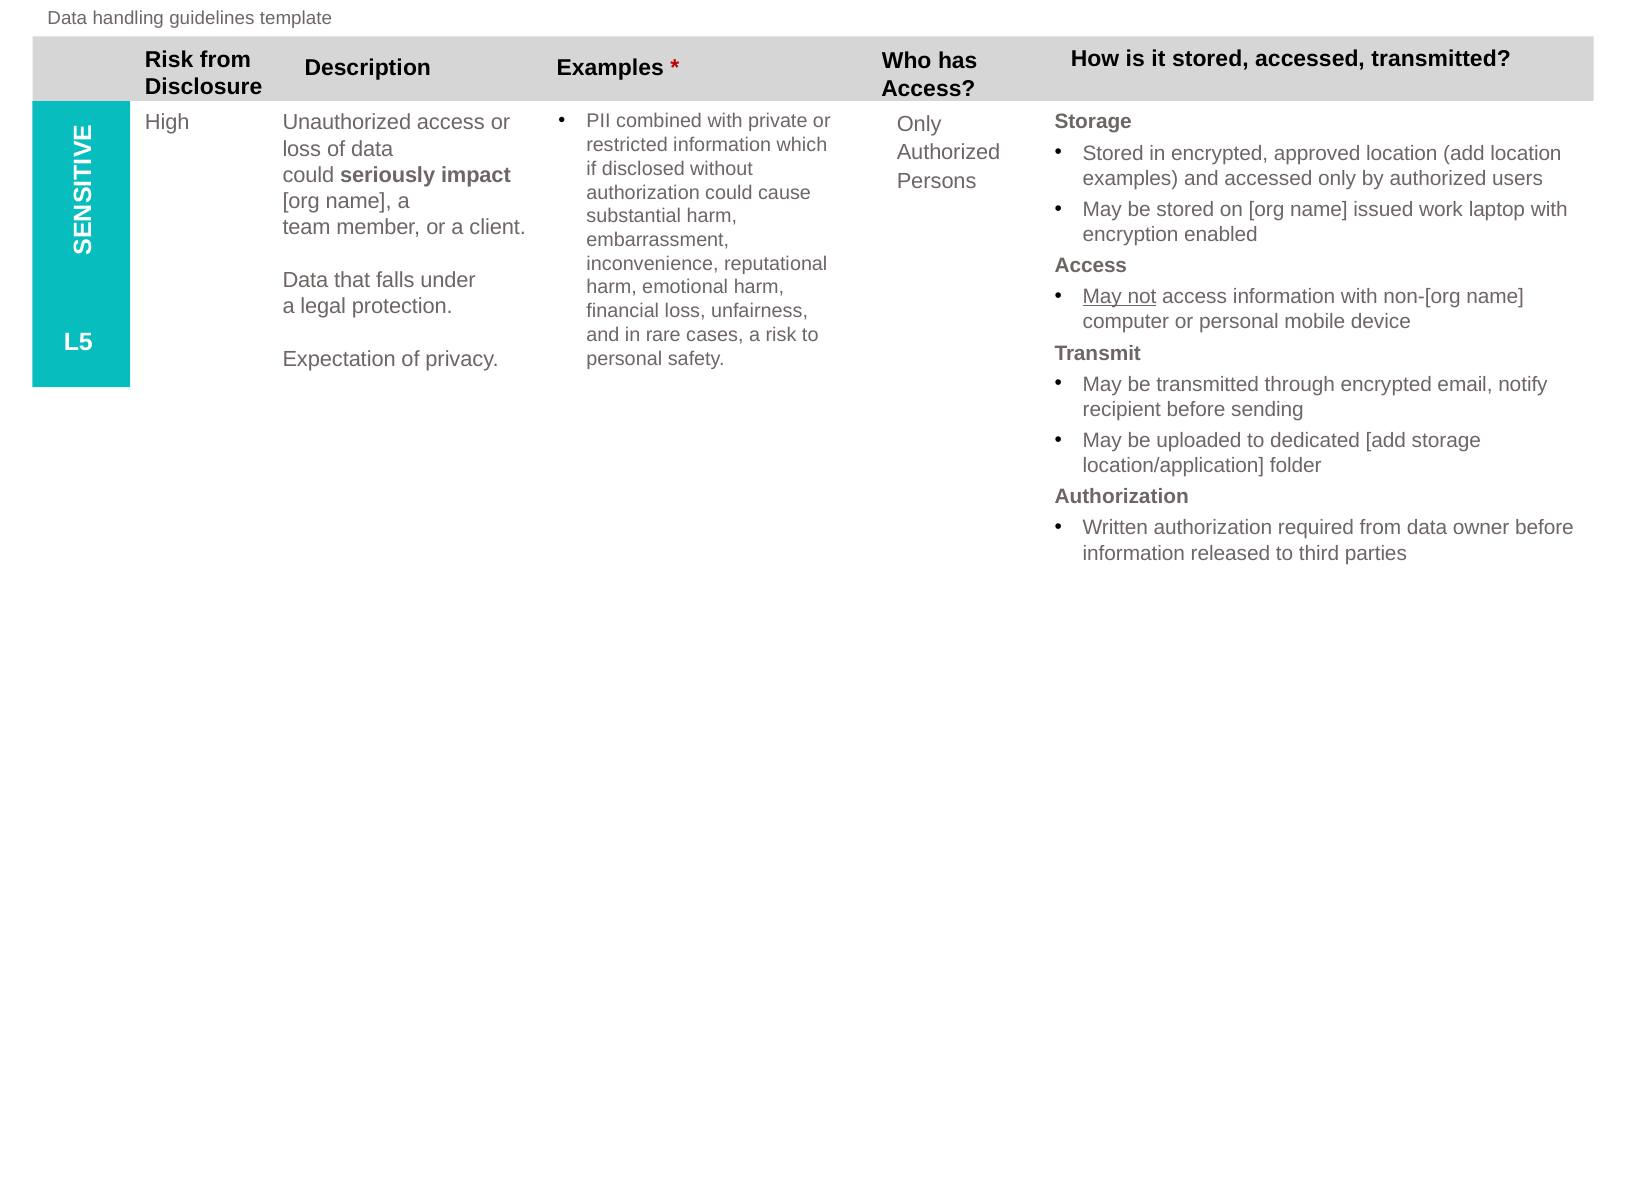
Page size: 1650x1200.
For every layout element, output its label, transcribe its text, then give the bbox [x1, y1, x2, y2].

text_box SENSITIVE [58, 109, 104, 311]
text_box [31, 34, 130, 99]
text_box How is it stored, accessed, transmitted? [1055, 35, 1572, 100]
text_box [30, 99, 132, 389]
text_box Examples * [541, 44, 799, 87]
text_box Only Authorized Persons [881, 102, 1061, 200]
text_box PII combined with private or restricted information which if disclosed without authorization could cause substantial harm, embarrassment, inconvenience, reputational harm, emotional harm, financial loss, unfairness, and in rare cases, a risk to personal safety. [543, 100, 854, 403]
text_box High [130, 100, 267, 142]
text_box Who has Access? [859, 35, 1022, 109]
text_box L5 [48, 318, 118, 363]
text_box Description [289, 45, 547, 88]
text_box Risk from Disclosure [130, 36, 301, 100]
text_box Unauthorized access or loss of data could seriously impact [org name], a team member, or a client. Data that falls under a legal protection. Expectation of privacy. [267, 100, 553, 406]
text_box Data handling guidelines template [32, 0, 693, 36]
text_box Storage Stored in encrypted, approved location (add location examples) and accessed only by authorized users May be stored on [org name] issued work laptop with encryption enabled Access May not access information with non-[org name] computer or personal mobile device Transmit May be transmitted through encrypted email, notify recipient before sending May be uploaded to dedicated [add storage location/application] folder Authorization Written authorization required from data owner before information released to third parties [1039, 100, 1591, 603]
text_box [301, 34, 1596, 103]
